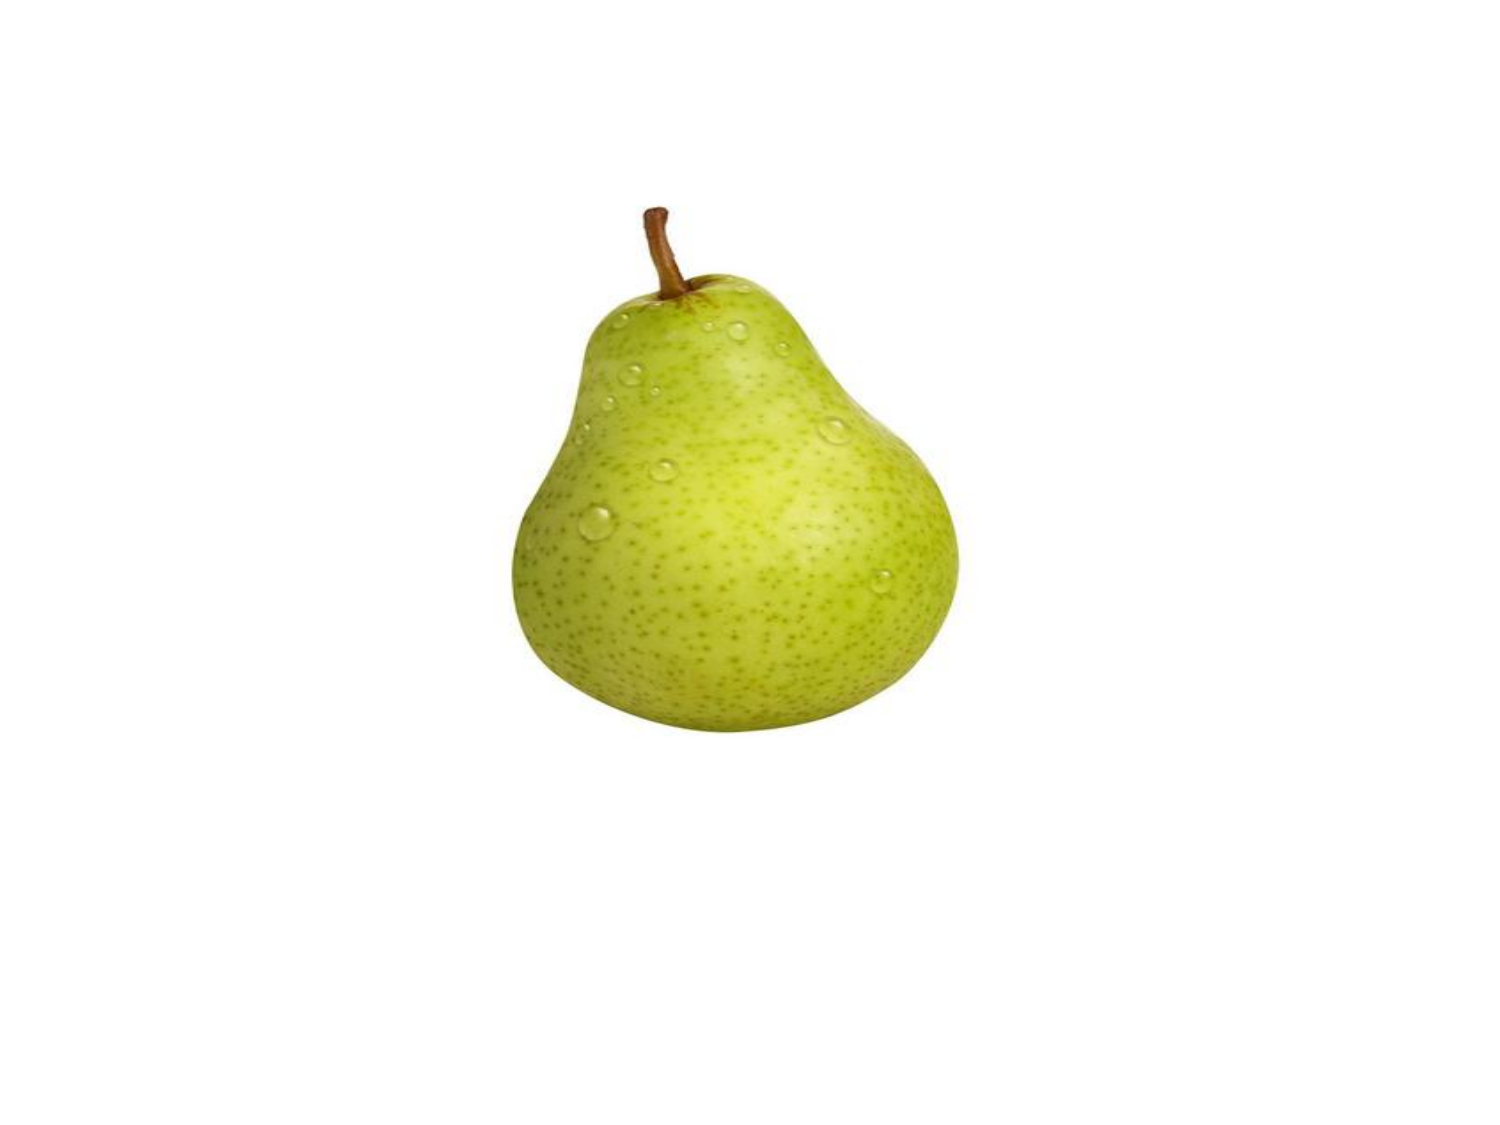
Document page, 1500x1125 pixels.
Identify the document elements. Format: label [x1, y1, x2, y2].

picture [466, 184, 999, 764]
